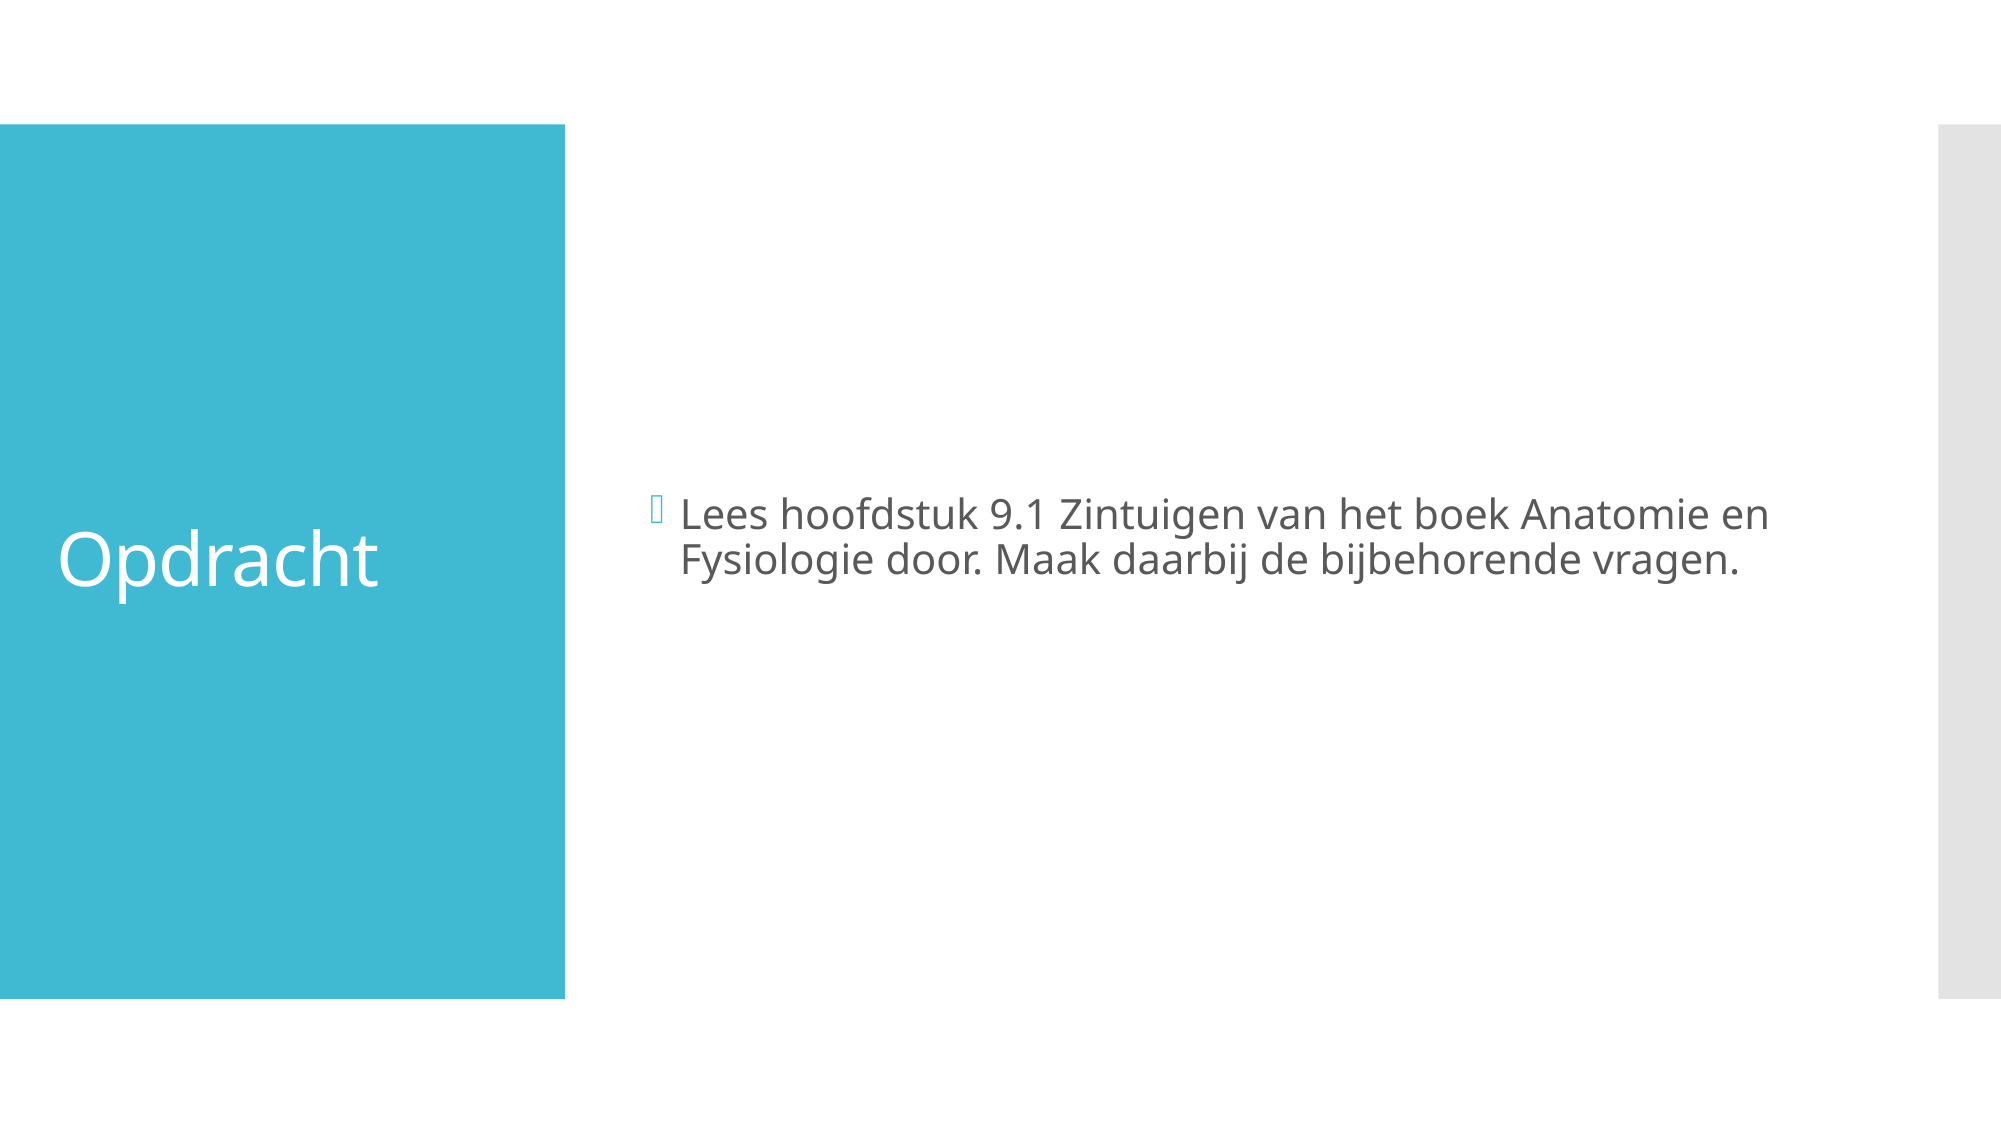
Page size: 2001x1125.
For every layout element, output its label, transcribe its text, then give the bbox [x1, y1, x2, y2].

list Lees hoofdstuk 9.1 Zintuigen van het boek Anatomie en Fysiologie door. Maak daarbij de bijbehorende vragen. [634, 141, 1835, 982]
title Opdracht [41, 184, 525, 940]
